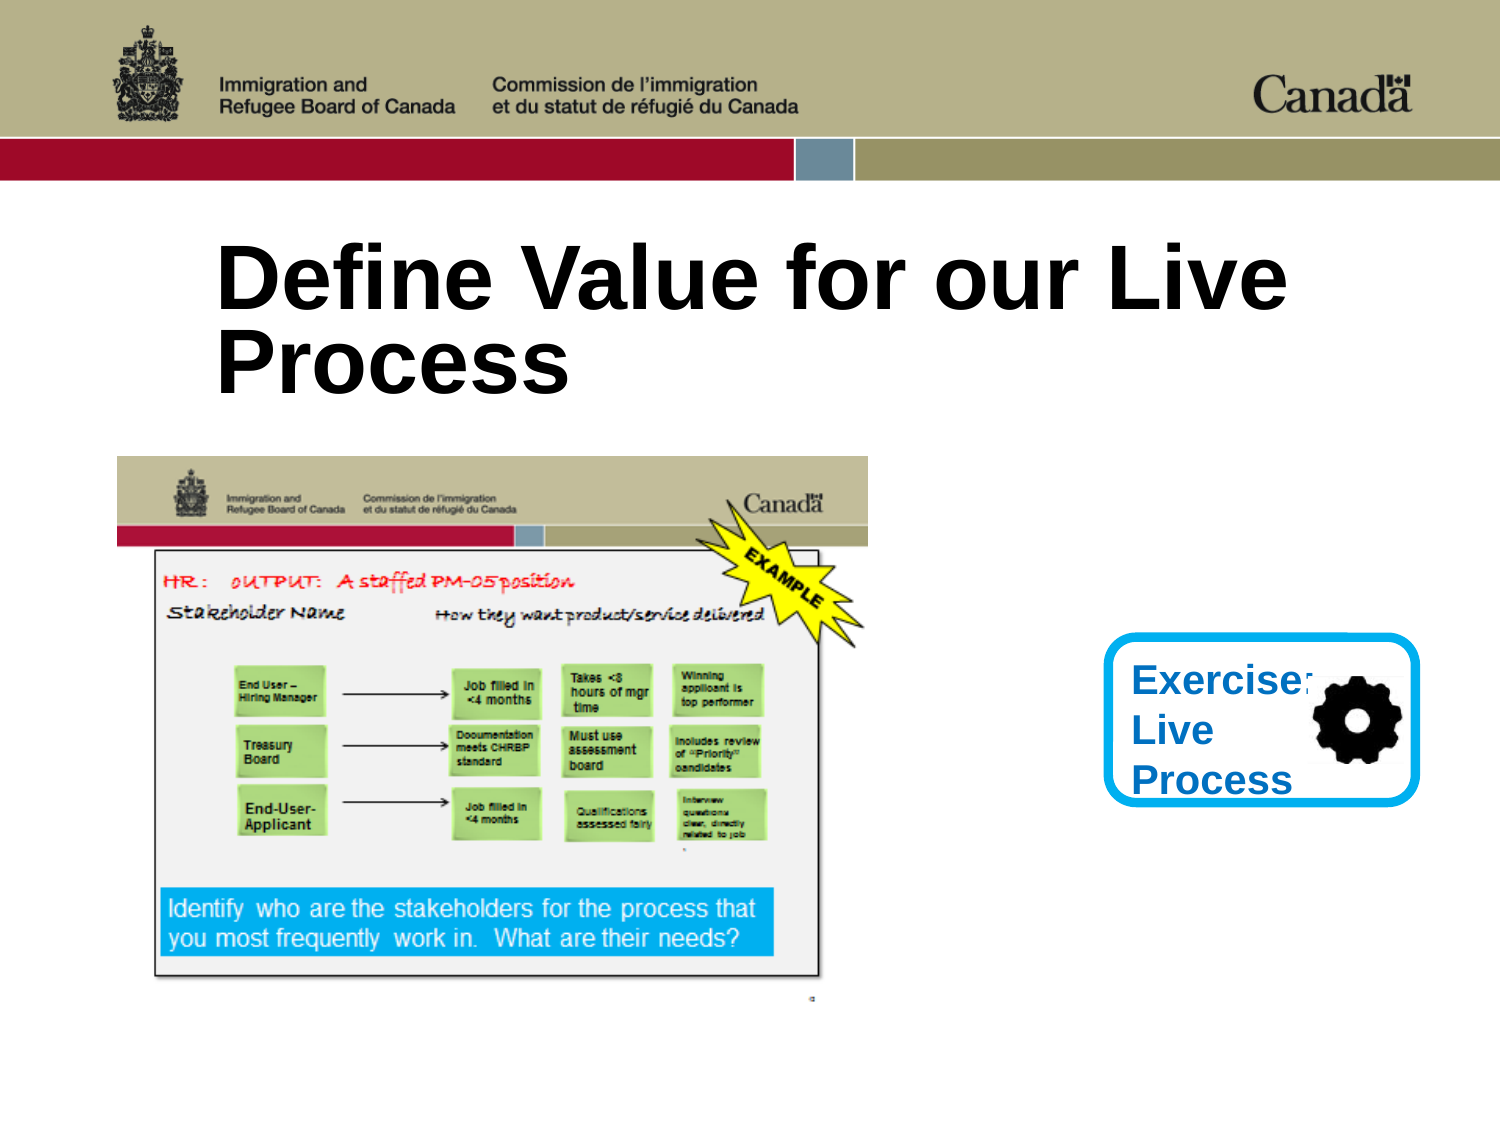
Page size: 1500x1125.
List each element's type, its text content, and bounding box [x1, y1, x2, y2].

picture [0, 0, 1500, 1125]
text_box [1108, 636, 1416, 803]
title Define Value for our Live Process [200, 237, 1413, 425]
